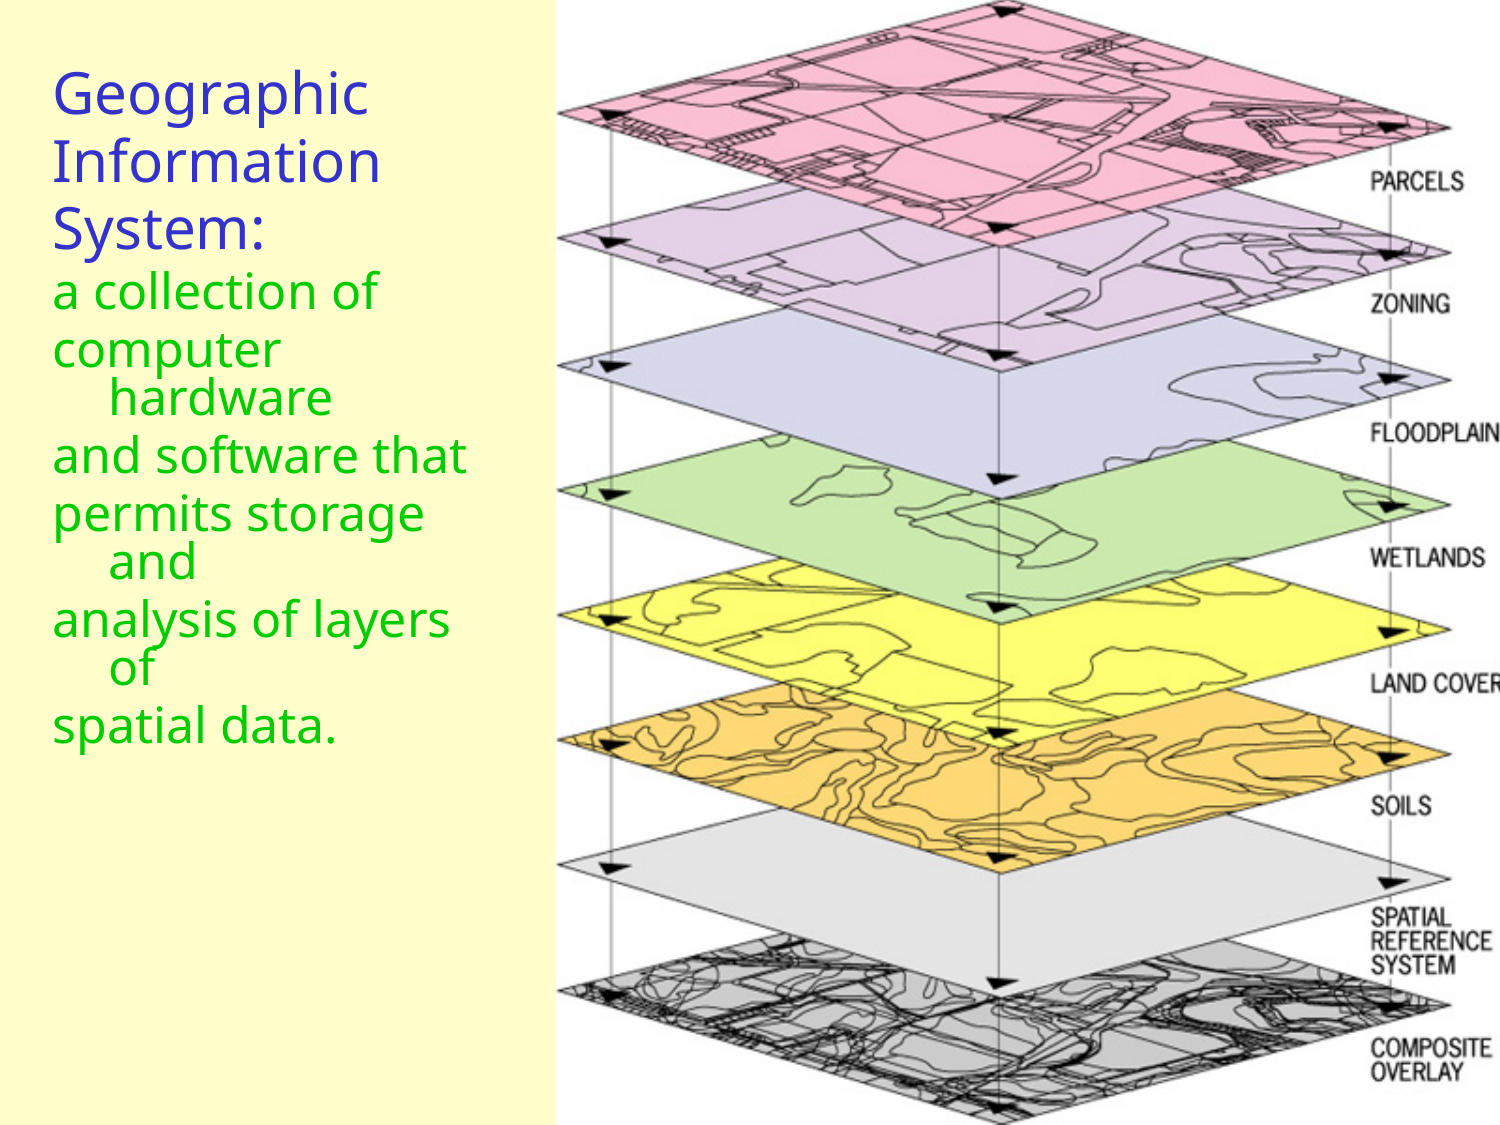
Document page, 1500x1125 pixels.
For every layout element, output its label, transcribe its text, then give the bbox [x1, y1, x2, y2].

picture [555, 0, 1500, 1125]
list Geographic Information System: a collection of computer hardware and software that permits storage and analysis of layers of spatial data. [37, 62, 500, 638]
